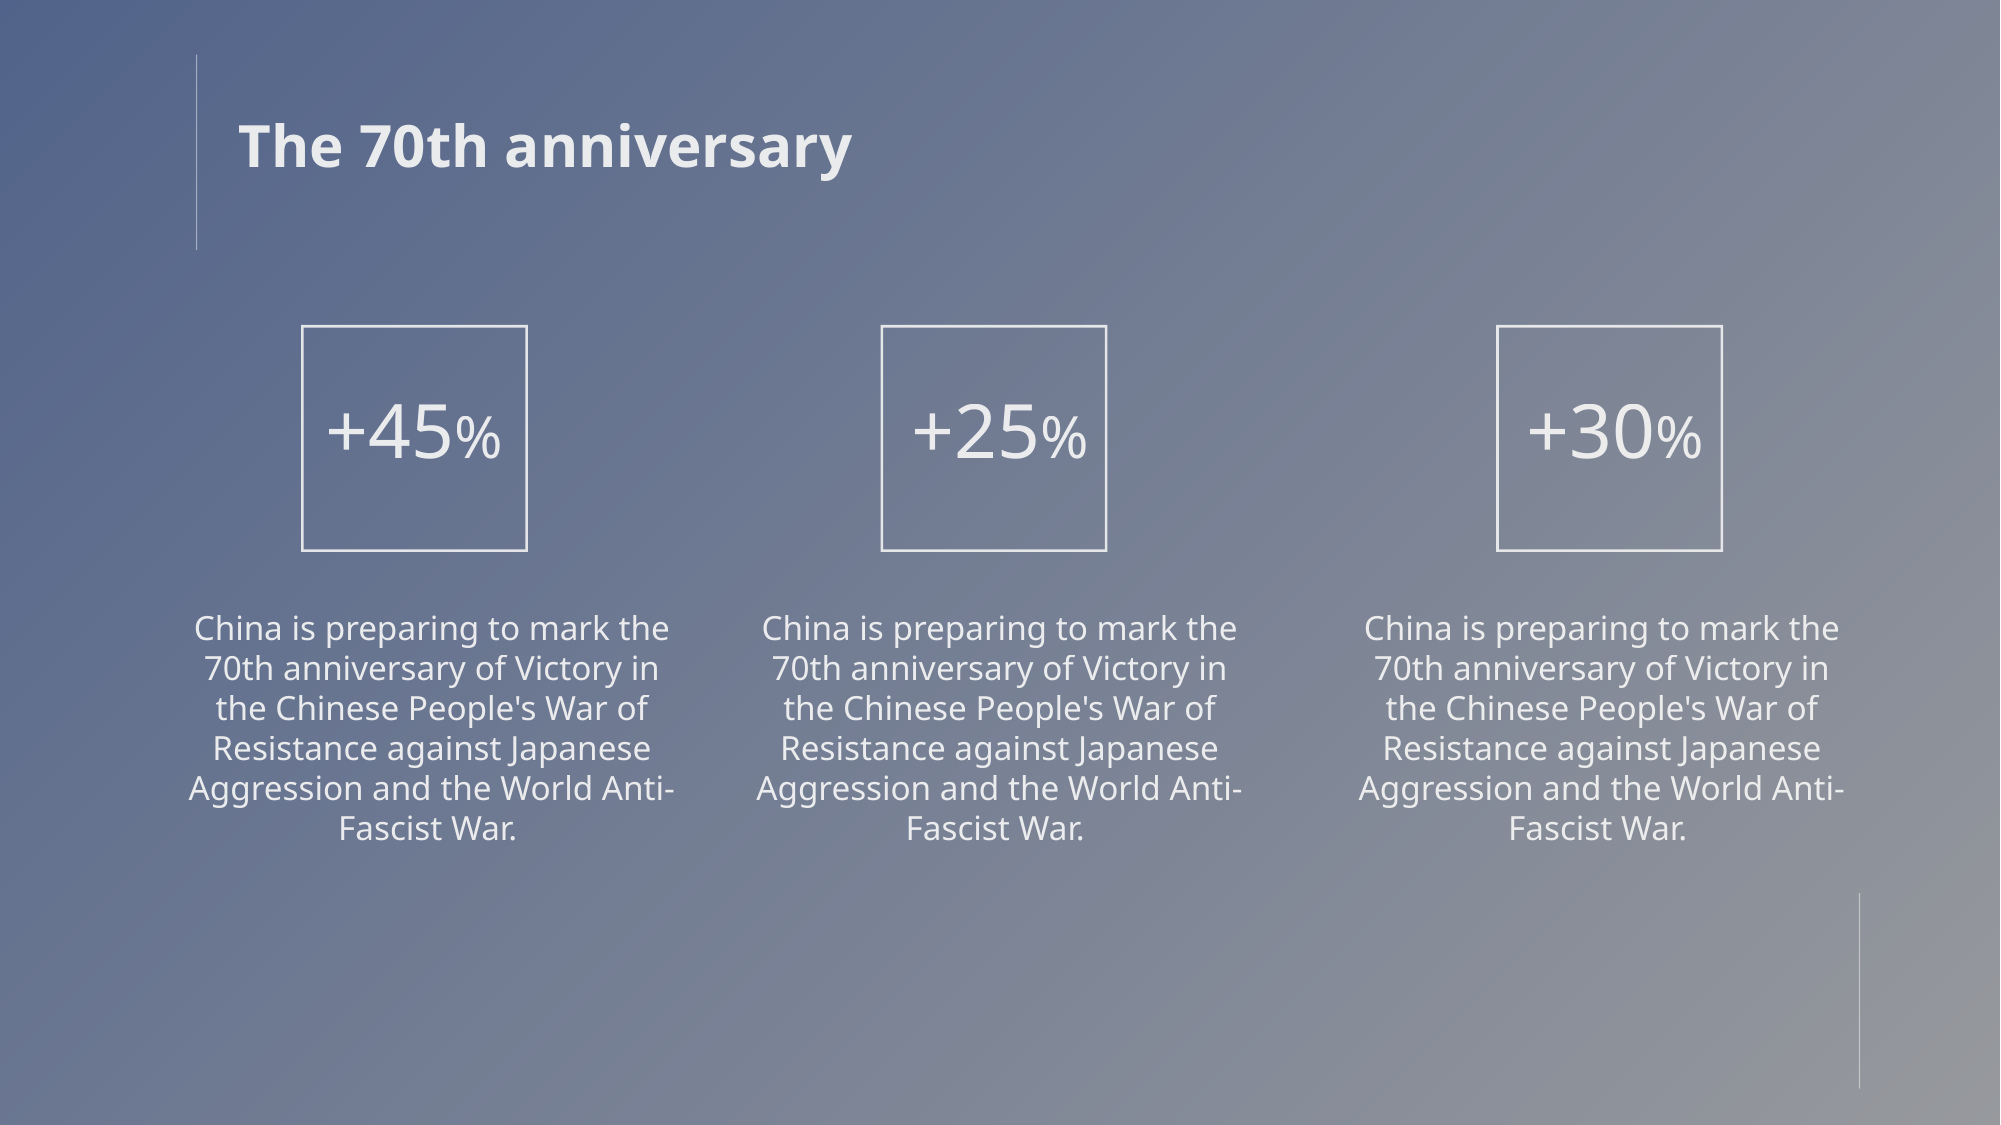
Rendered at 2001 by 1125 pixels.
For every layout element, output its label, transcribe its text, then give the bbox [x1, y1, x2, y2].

text_box [881, 481, 1107, 552]
text_box China is preparing to mark the 70th anniversary of Victory in the Chinese People's War of Resistance against Japanese Aggression and the World Anti-Fascist War. [165, 600, 699, 855]
text_box +30% [1438, 376, 1793, 481]
text_box The 70th anniversary [223, 101, 883, 187]
text_box China is preparing to mark the 70th anniversary of Victory in the Chinese People's War of Resistance against Japanese Aggression and the World Anti-Fascist War. [733, 600, 1267, 855]
text_box +45% [237, 376, 592, 481]
text_box China is preparing to mark the 70th anniversary of Victory in the Chinese People's War of Resistance against Japanese Aggression and the World Anti-Fascist War. [1335, 600, 1869, 855]
text_box [301, 325, 528, 376]
text_box [881, 325, 1107, 376]
text_box [1496, 325, 1723, 376]
text_box [301, 481, 528, 552]
text_box +25% [822, 376, 1178, 481]
text_box [1496, 481, 1723, 552]
